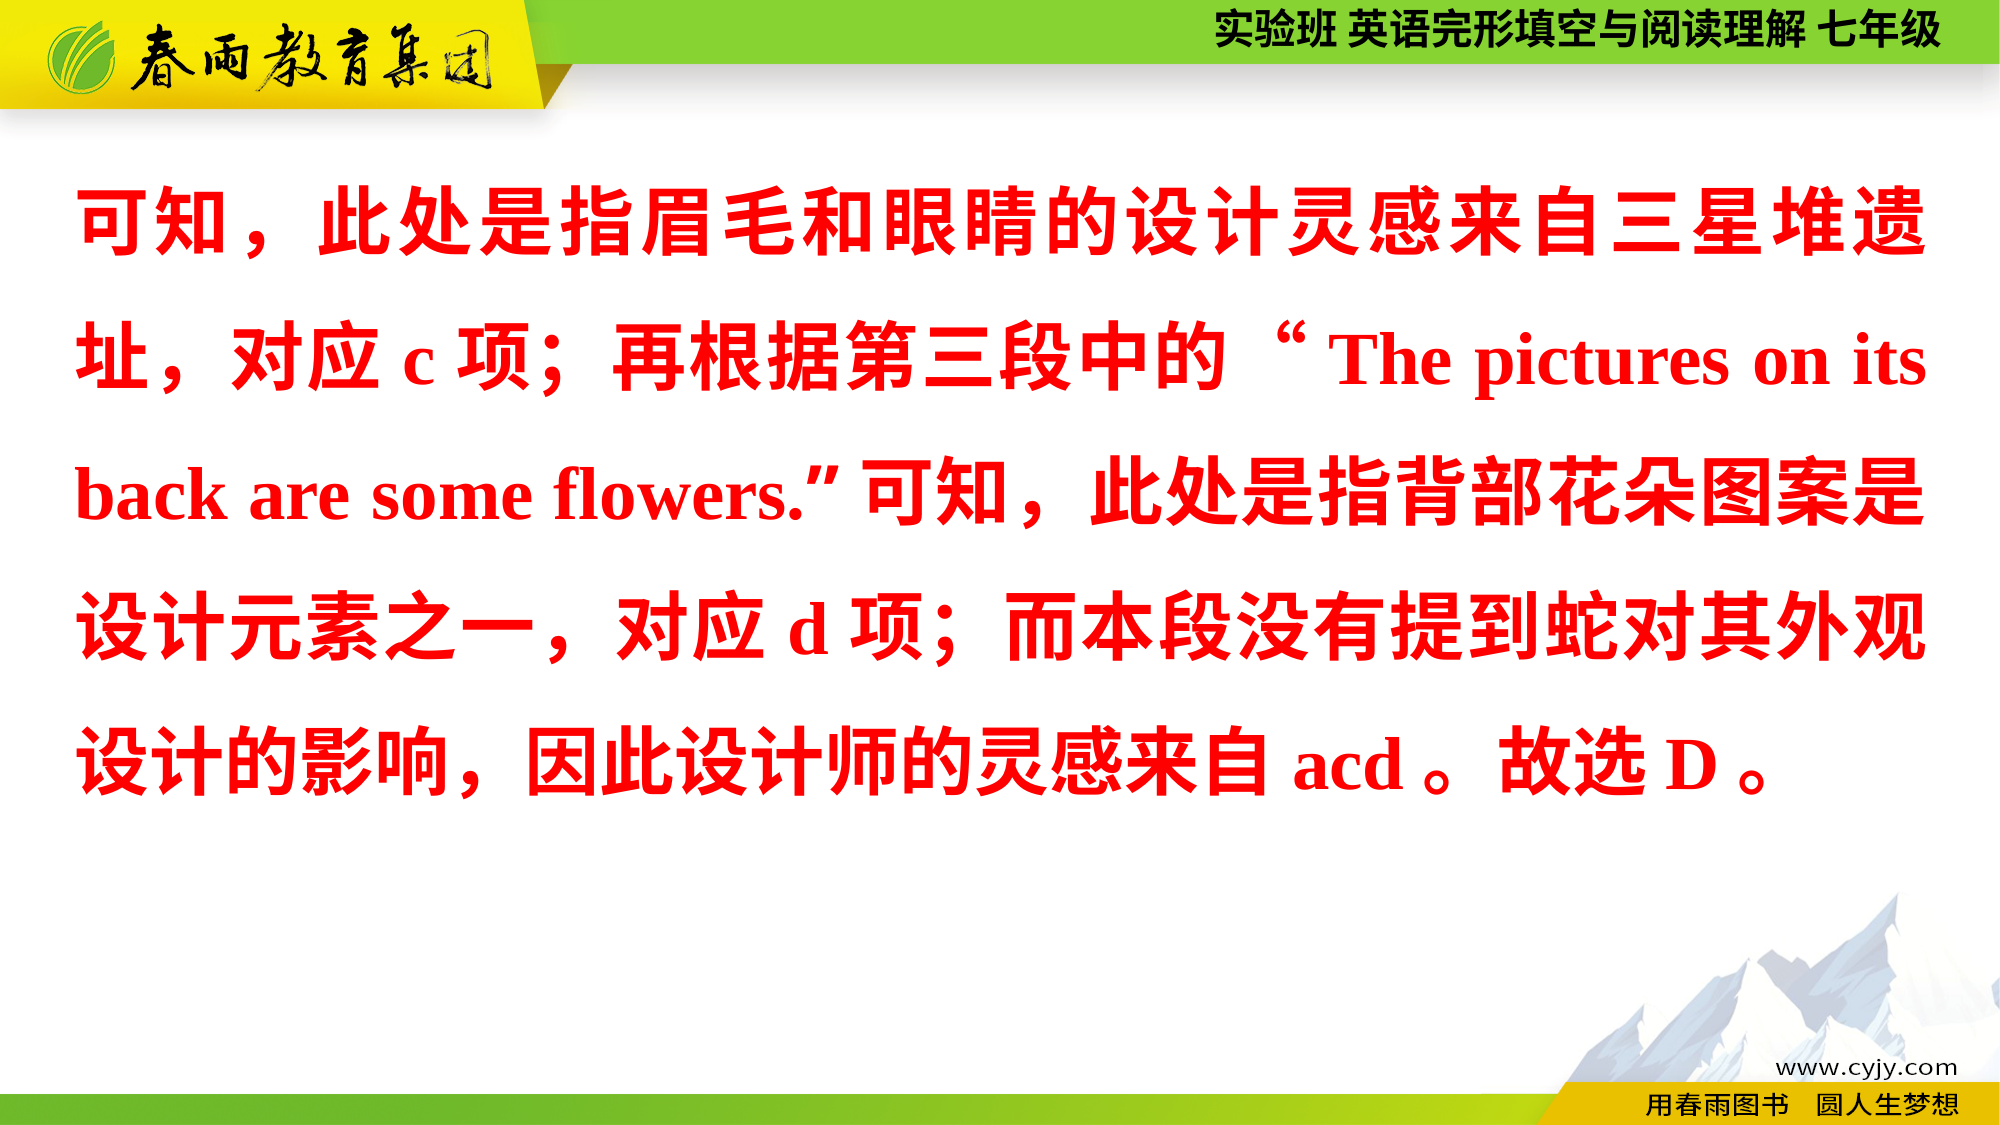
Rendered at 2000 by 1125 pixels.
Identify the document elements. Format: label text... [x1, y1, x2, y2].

picture [0, 0, 2000, 1125]
list 可知，此处是指眉毛和眼睛的设计灵感来自三星堆遗址，对应c项；再根据第三段中的“The pictures on its back are some flowers.”可知，此处是指背部花朵图案是设计元素之一，对应d项；而本段没有提到蛇对其外观设计的影响，因此设计师的灵感来自acd。故选D。 [59, 122, 1944, 802]
